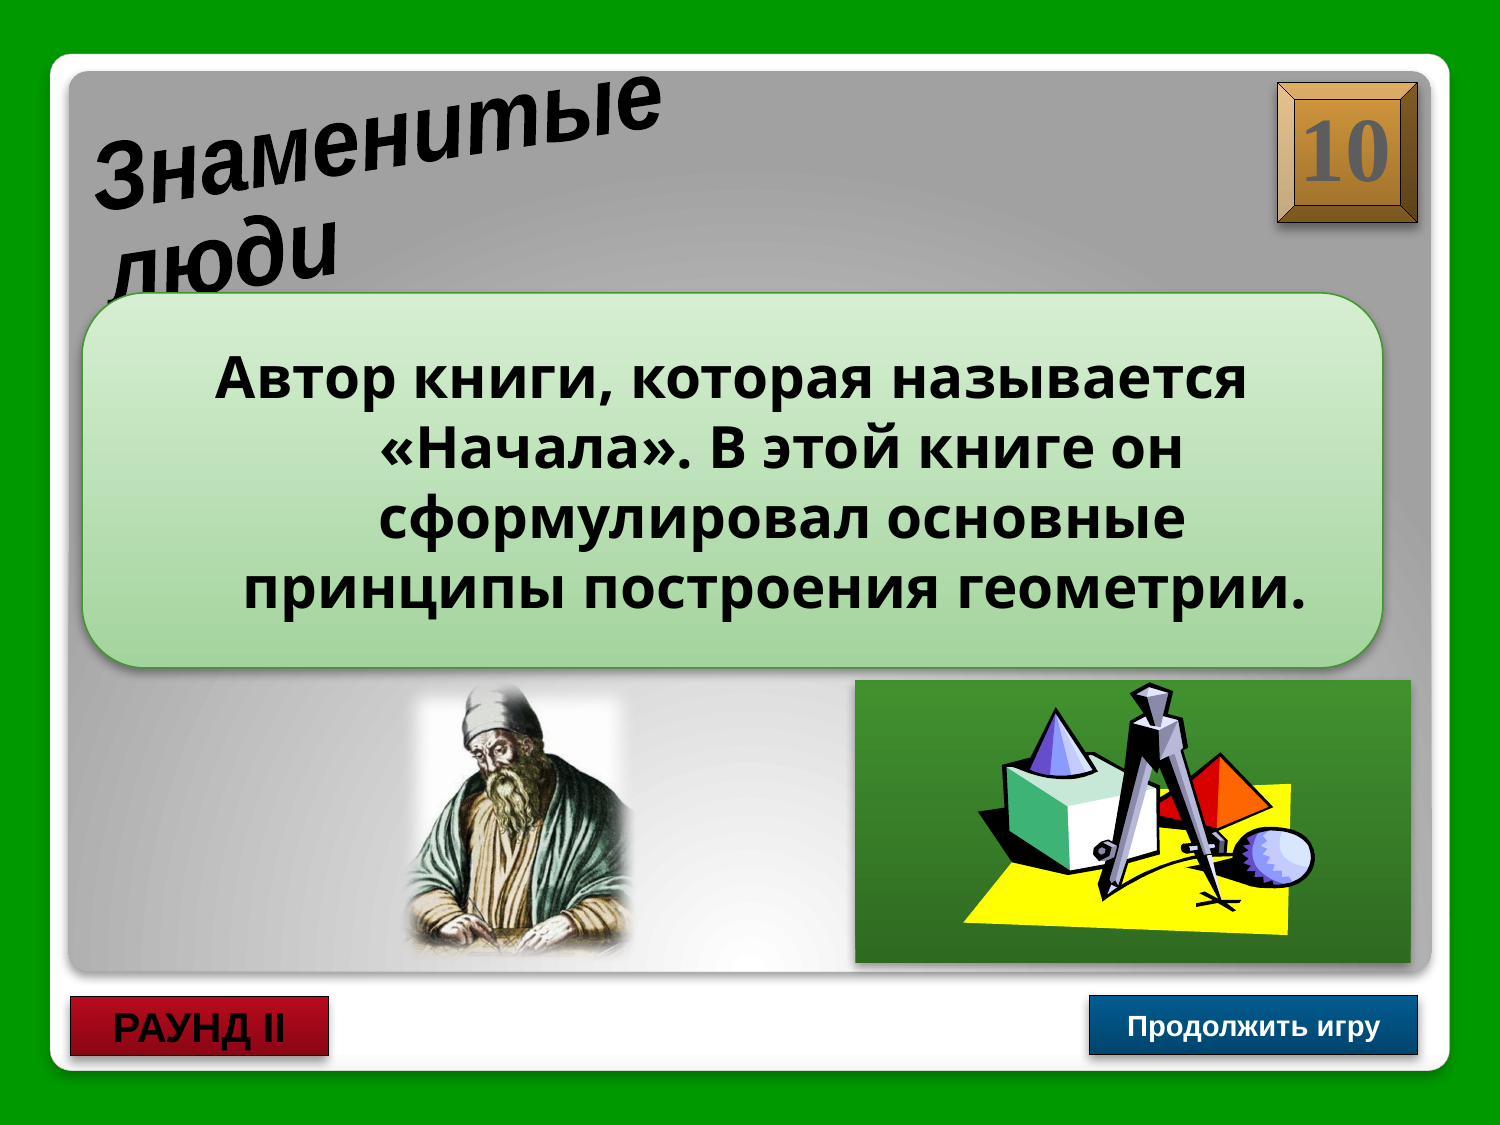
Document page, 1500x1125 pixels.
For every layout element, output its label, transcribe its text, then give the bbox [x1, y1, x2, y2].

picture [398, 679, 639, 965]
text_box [855, 679, 1411, 964]
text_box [1277, 81, 1419, 223]
text_box РАУНД II [70, 996, 329, 1056]
text_box Автор книги, которая называется «Начала». В этой книге он сформулировал основные принципы построения геометрии. [81, 292, 1384, 669]
text_box Продолжить игру [1089, 995, 1418, 1055]
